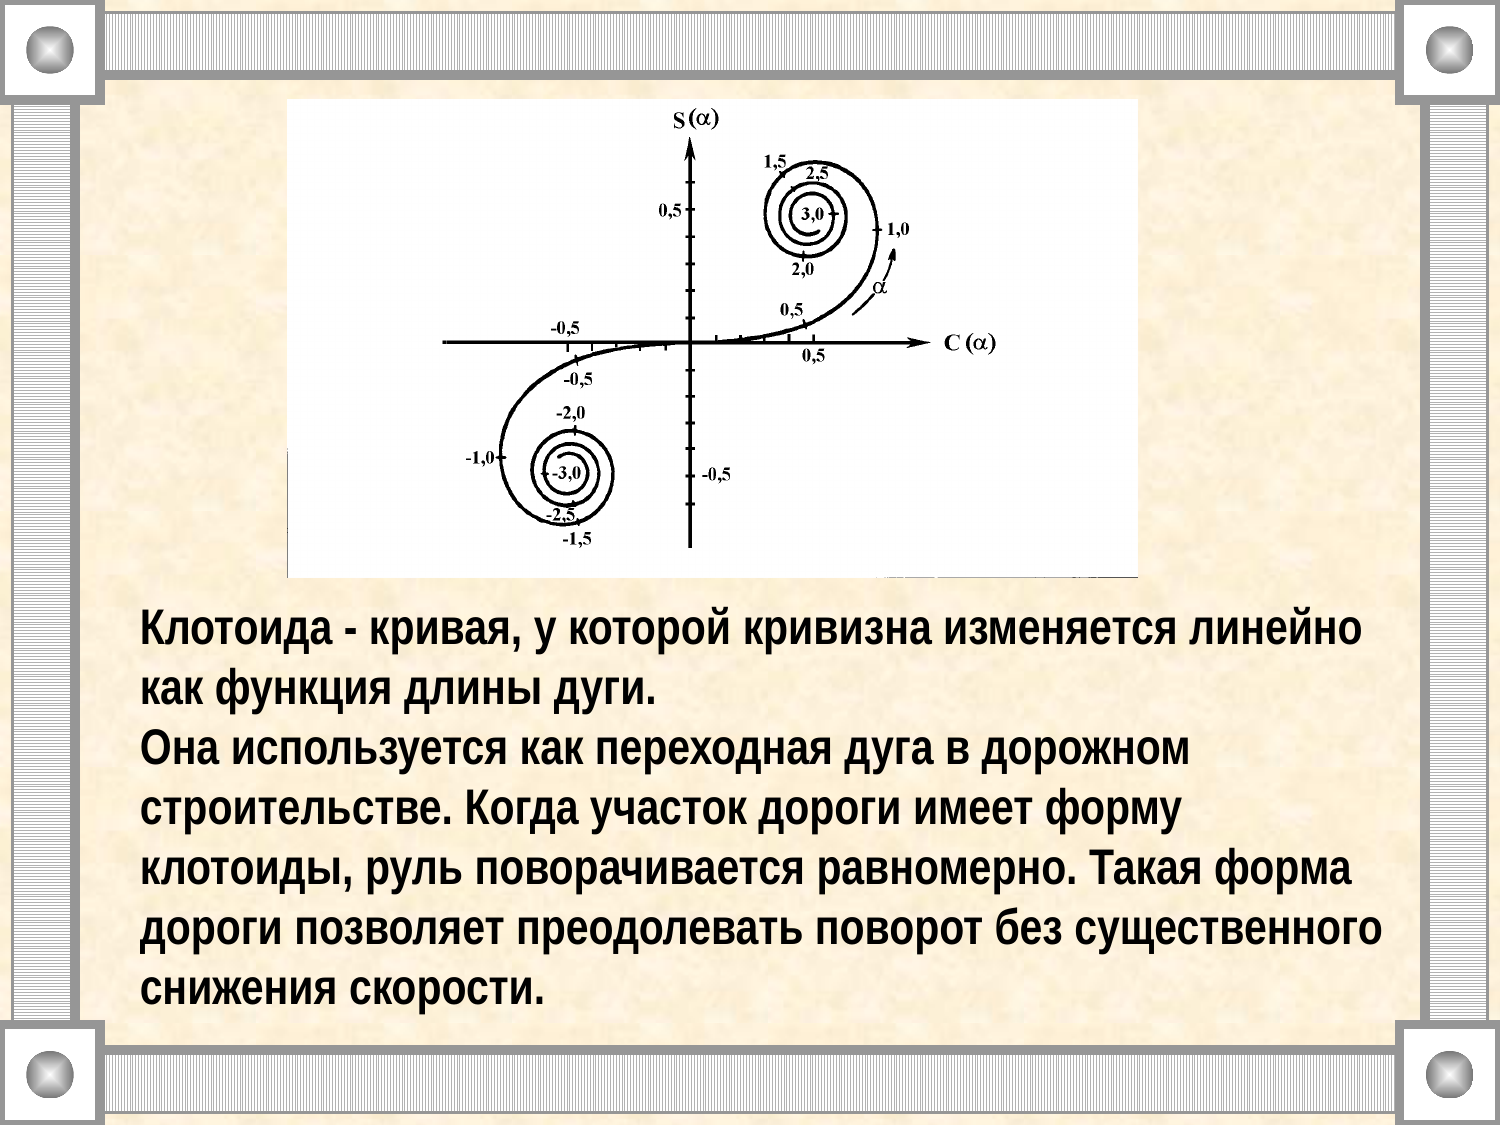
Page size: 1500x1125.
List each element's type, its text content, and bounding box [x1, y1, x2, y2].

picture [105, 1114, 1395, 1125]
picture [0, 105, 11, 1020]
picture [80, 80, 1420, 1045]
picture [1489, 105, 1500, 1020]
picture [105, 0, 1395, 11]
text_box Клотоида - кривая, у которой кривизна изменяется линейно как функция длины дуги. Она используется как переходная дуга в дорожном строительстве. Когда участок дороги имеет форму клотоиды, руль поворачивается равномерно. Такая форма дороги позволяет преодолевать поворот без существенного снижения скорости. [124, 587, 1413, 1082]
